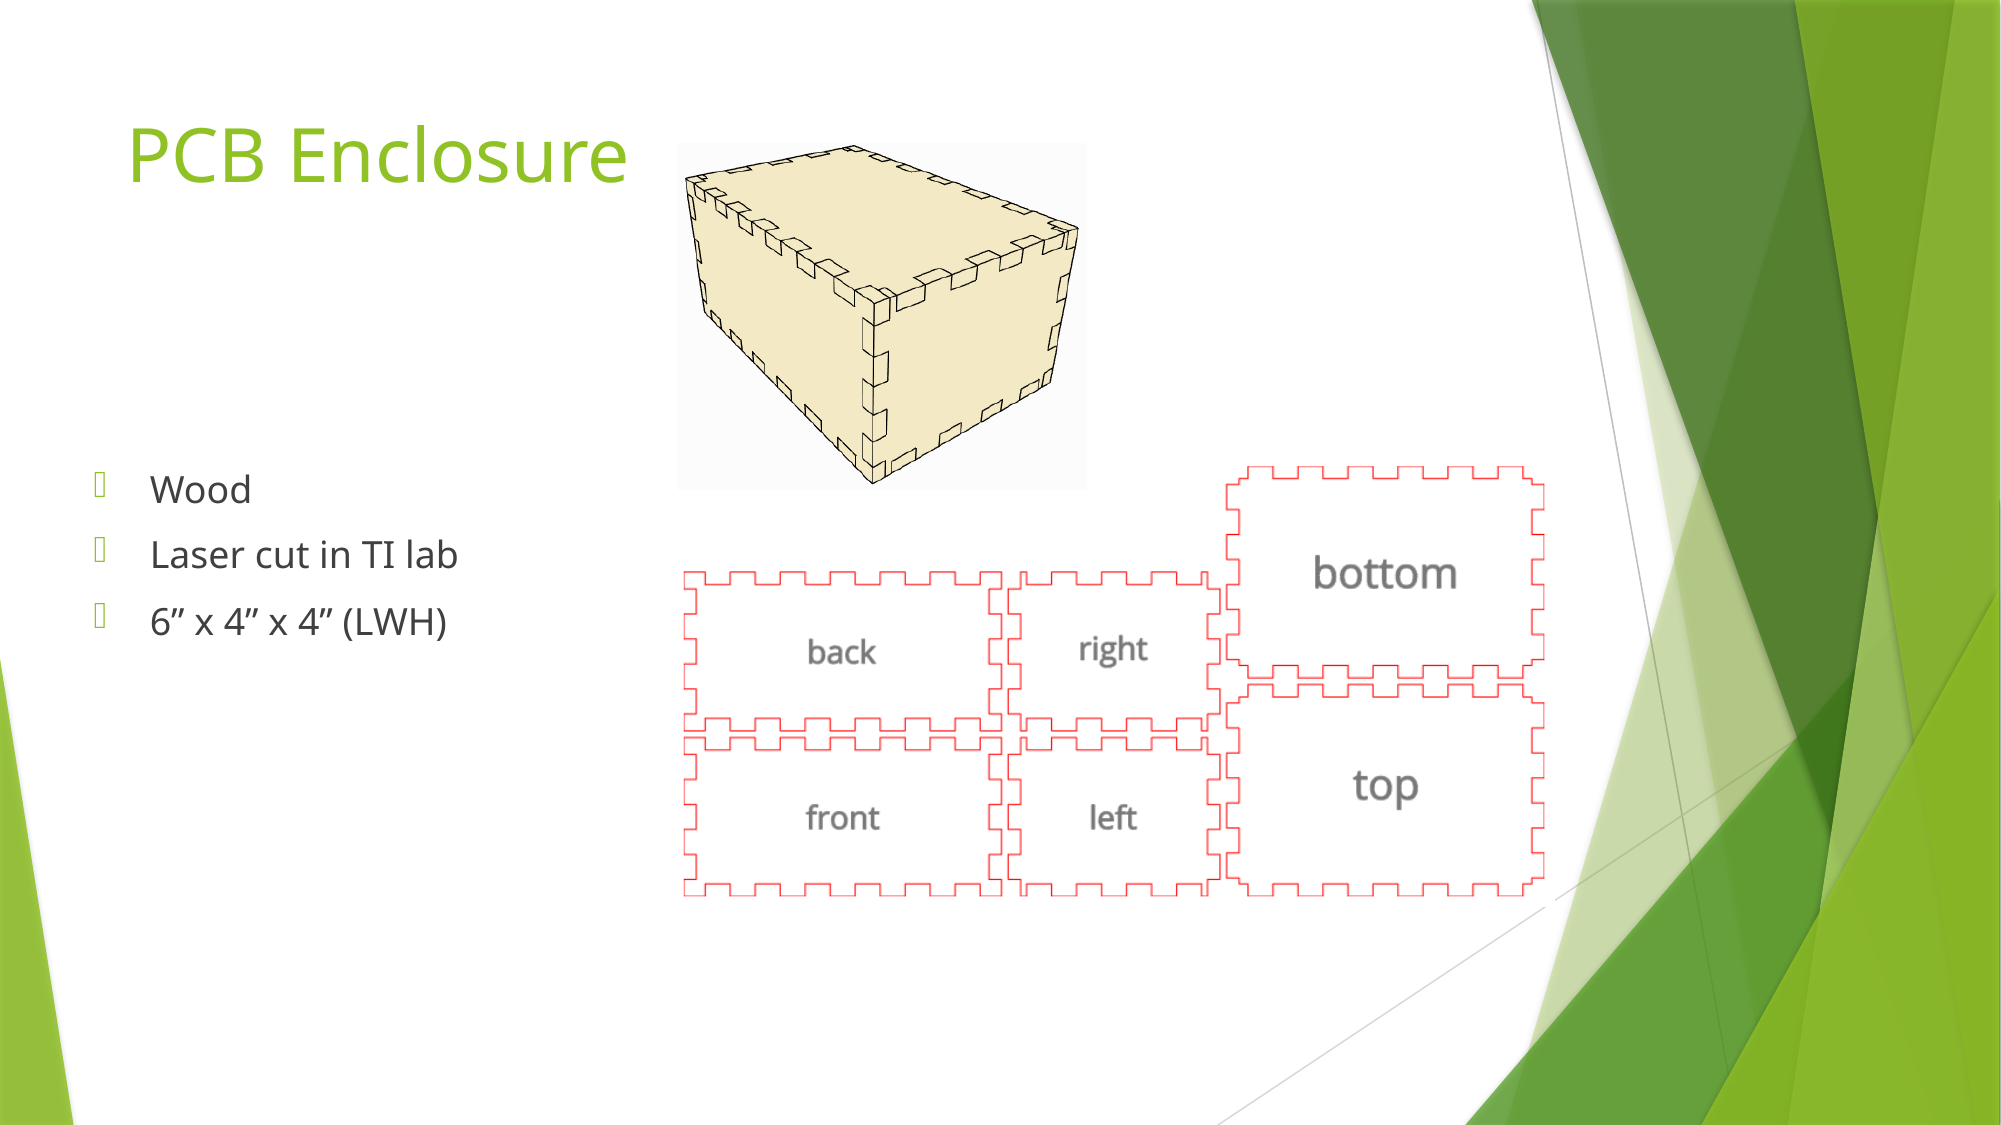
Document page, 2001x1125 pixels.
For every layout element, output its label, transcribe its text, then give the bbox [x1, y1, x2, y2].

title PCB Enclosure [111, 99, 1522, 317]
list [663, 457, 1555, 908]
text_box Wood Laser cut in TI lab 6” x 4” x 4” (LWH) [78, 458, 550, 1019]
picture [676, 142, 1087, 491]
